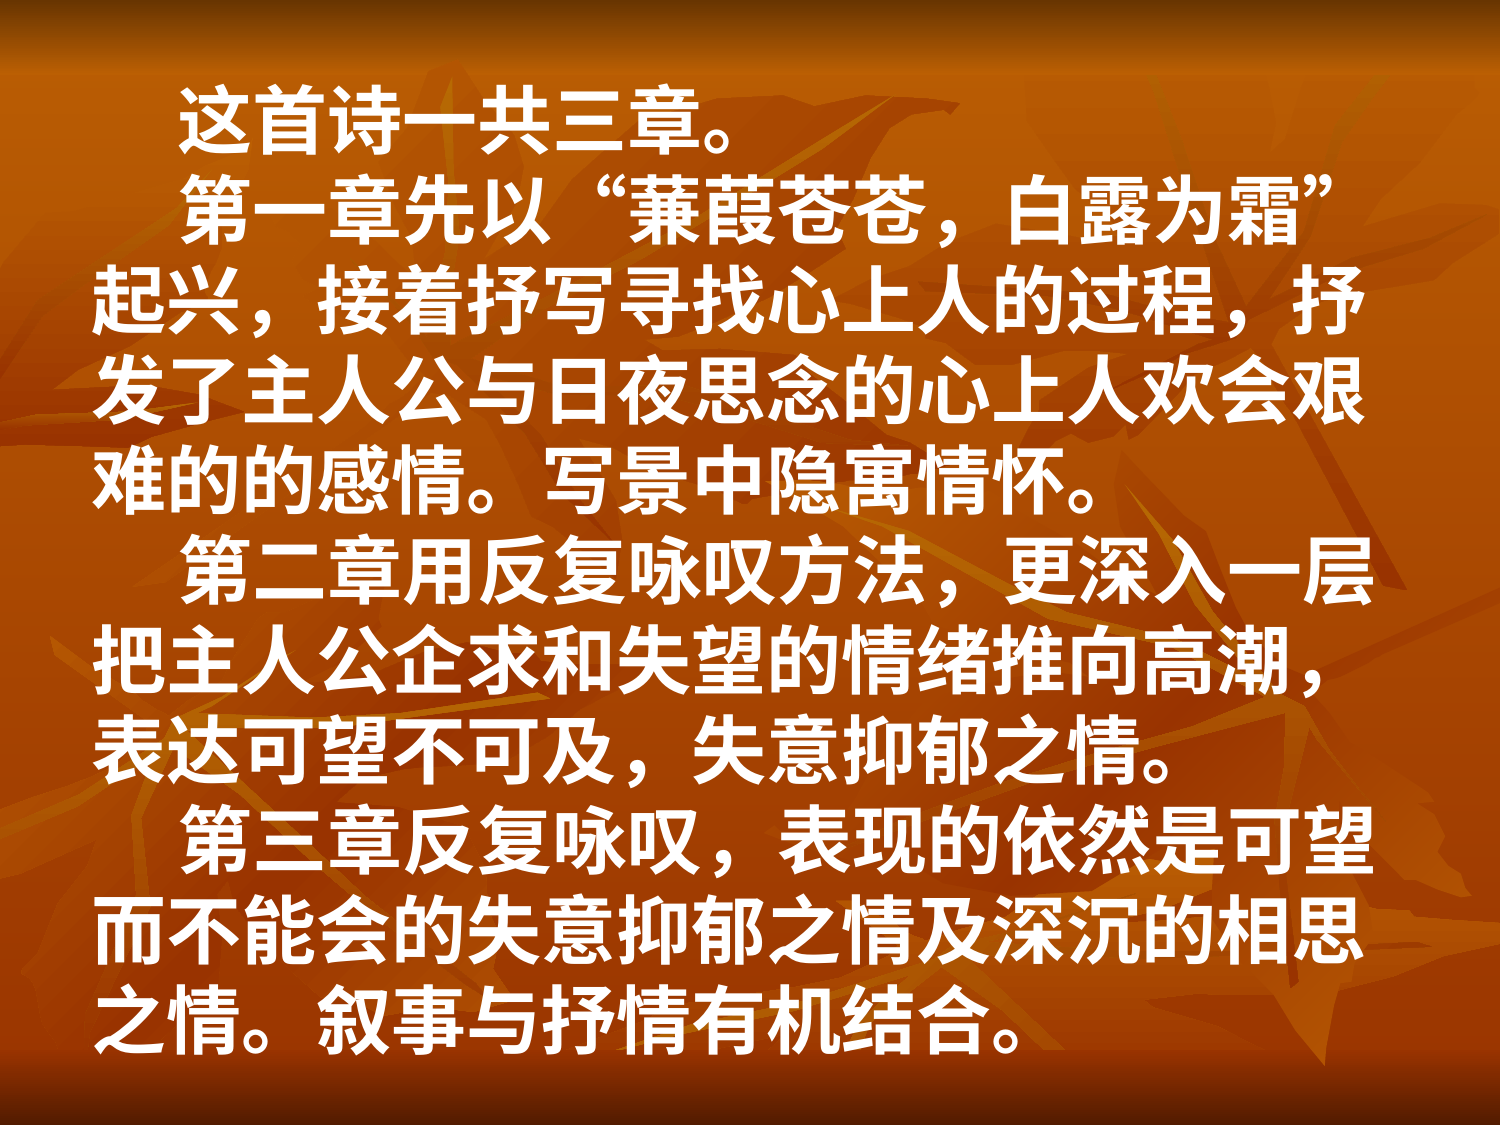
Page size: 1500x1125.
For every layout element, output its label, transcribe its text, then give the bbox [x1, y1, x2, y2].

text_box 这首诗一共三章。 第一章先以“蒹葭苍苍，白露为霜”起兴，接着抒写寻找心上人的过程，抒发了主人公与日夜思念的心上人欢会艰难的的感情。写景中隐寓情怀。 第二章用反复咏叹方法，更深入一层把主人公企求和失望的情绪推向高潮，表达可望不可及，失意抑郁之情。 第三章反复咏叹，表现的依然是可望而不能会的失意抑郁之情及深沉的相思之情。叙事与抒情有机结合。 [76, 66, 1424, 1072]
